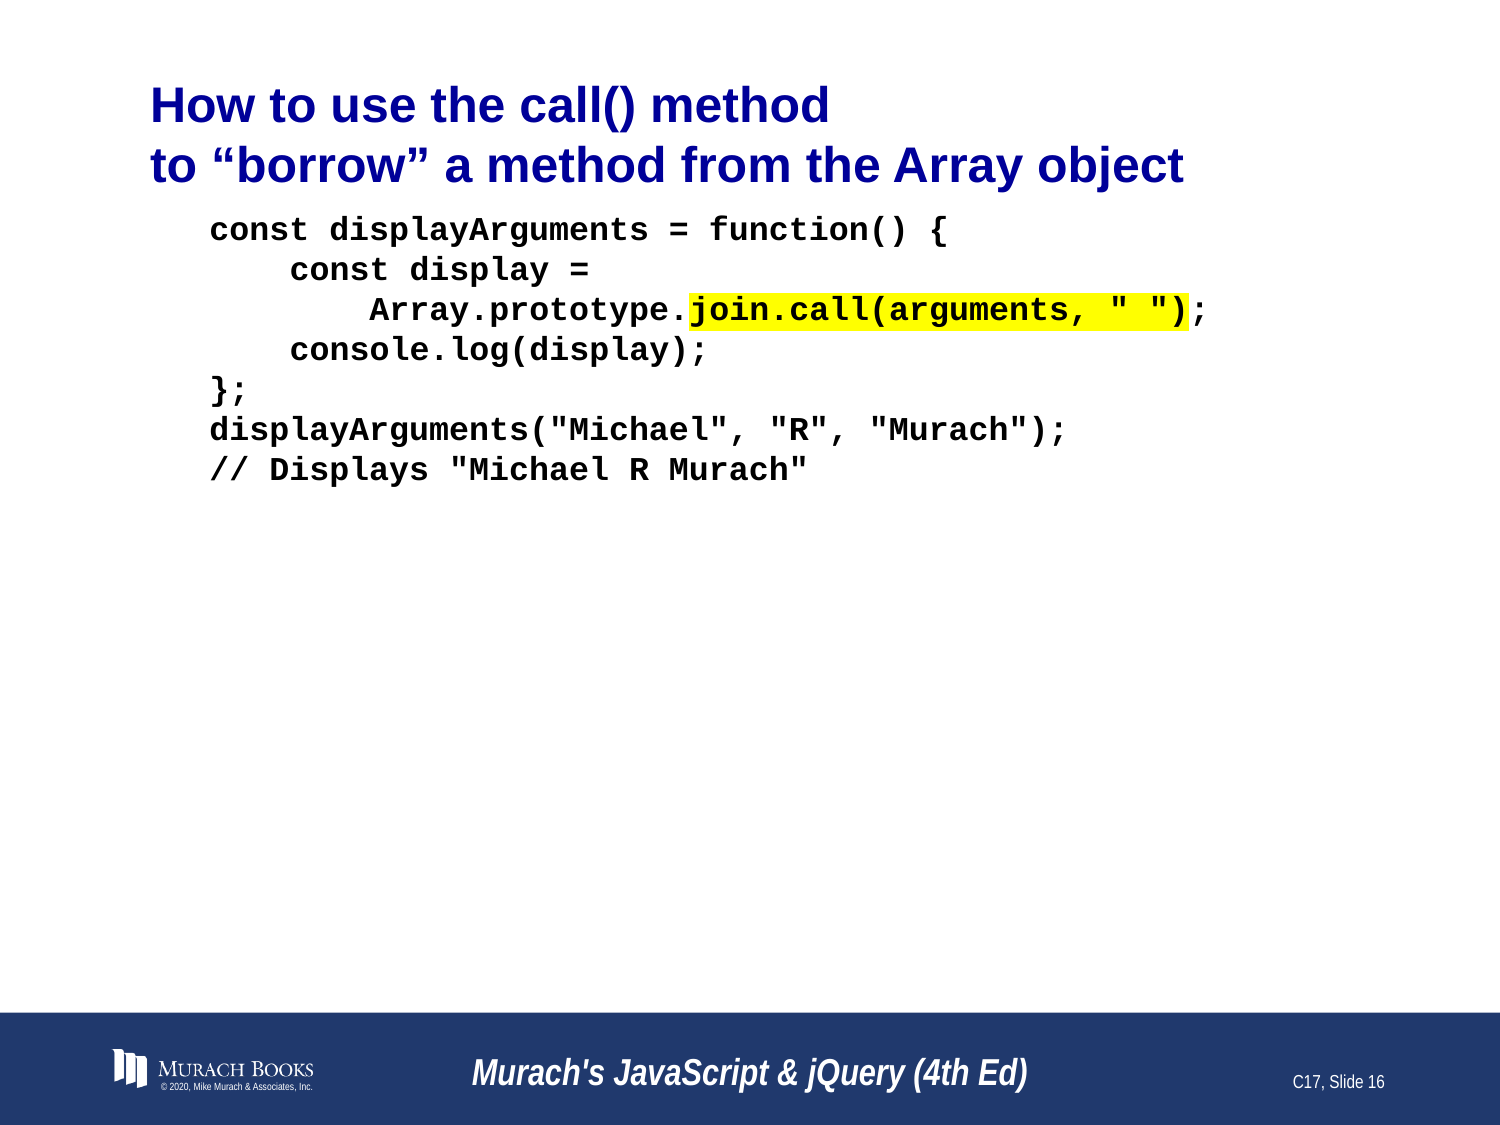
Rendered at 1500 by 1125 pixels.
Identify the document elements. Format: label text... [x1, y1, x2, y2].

title How to use the call() method to “borrow” a method from the Array object [150, 72, 1350, 194]
slide_number C17, Slide 16 [1087, 1025, 1400, 1100]
list const displayArguments = function() { const display = Array.prototype.join.call(arguments, " "); console.log(display); }; displayArguments("Michael", "R", "Murach"); // Displays "Michael R Murach" [137, 200, 1350, 1000]
slide_number Murach's JavaScript & jQuery (4th Ed) [463, 1025, 1050, 1100]
footer © 2020, Mike Murach & Associates, Inc. [12, 1025, 463, 1100]
